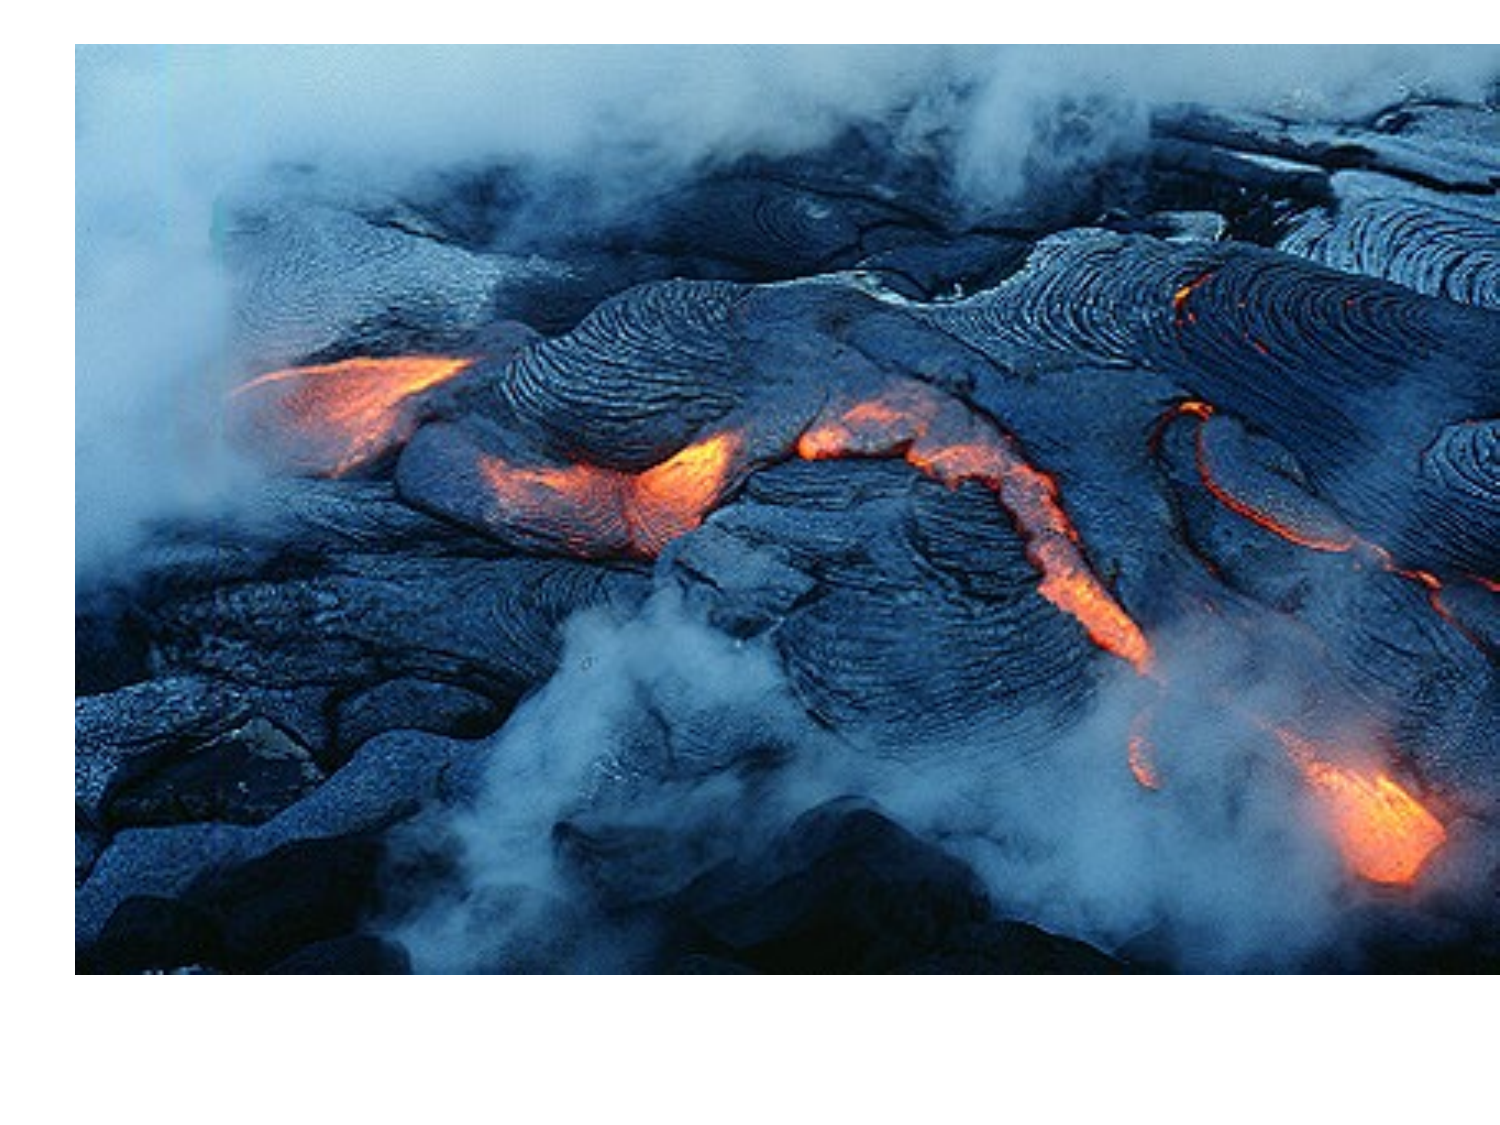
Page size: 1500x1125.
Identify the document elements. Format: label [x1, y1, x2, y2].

picture [74, 44, 1500, 976]
